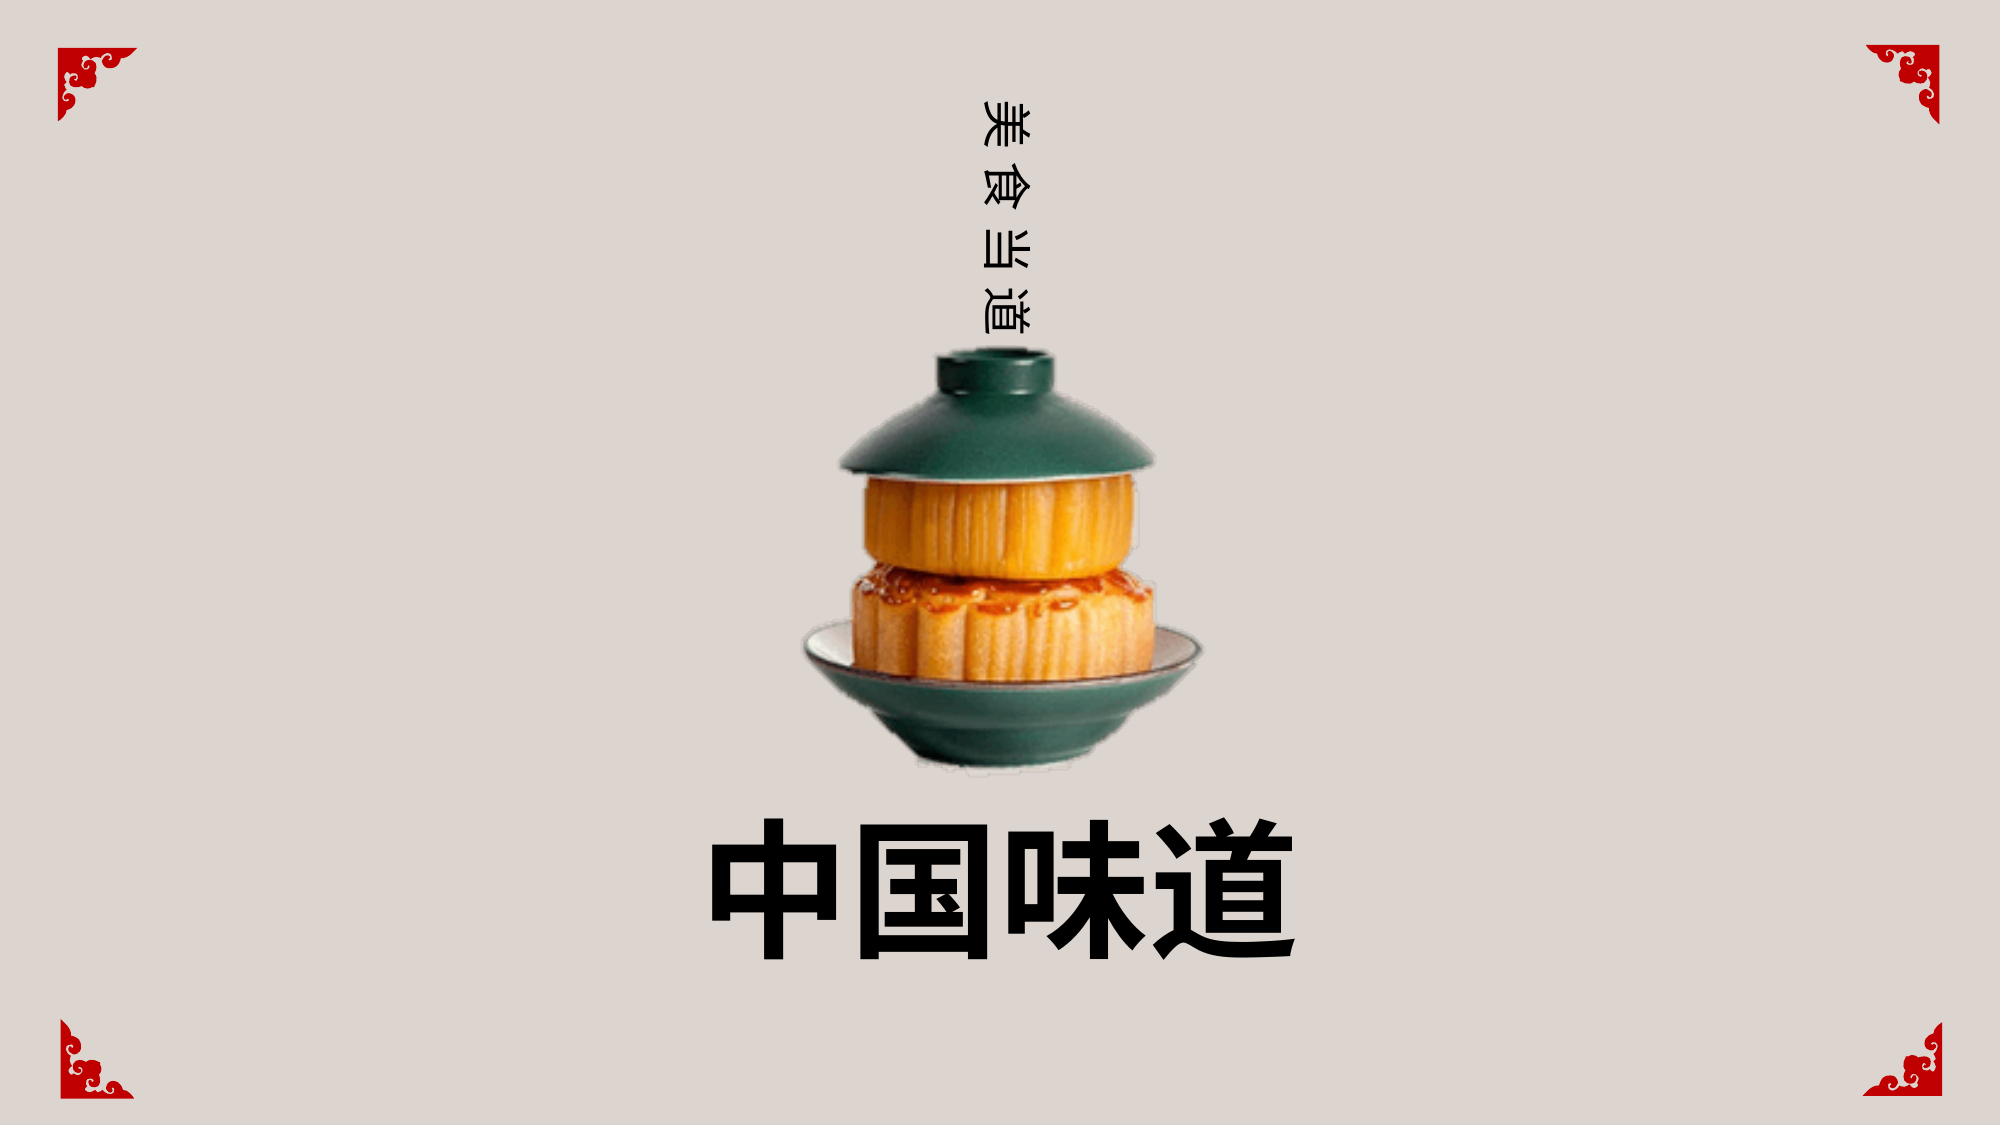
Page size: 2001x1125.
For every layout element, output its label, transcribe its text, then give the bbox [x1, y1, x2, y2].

text_box 美食当道 [954, 84, 1046, 344]
text_box [1865, 44, 1940, 125]
text_box [1862, 1022, 1943, 1096]
picture [736, 344, 1264, 802]
text_box [57, 47, 138, 122]
text_box [60, 1019, 135, 1099]
text_box 中国味道 [228, 789, 1771, 985]
